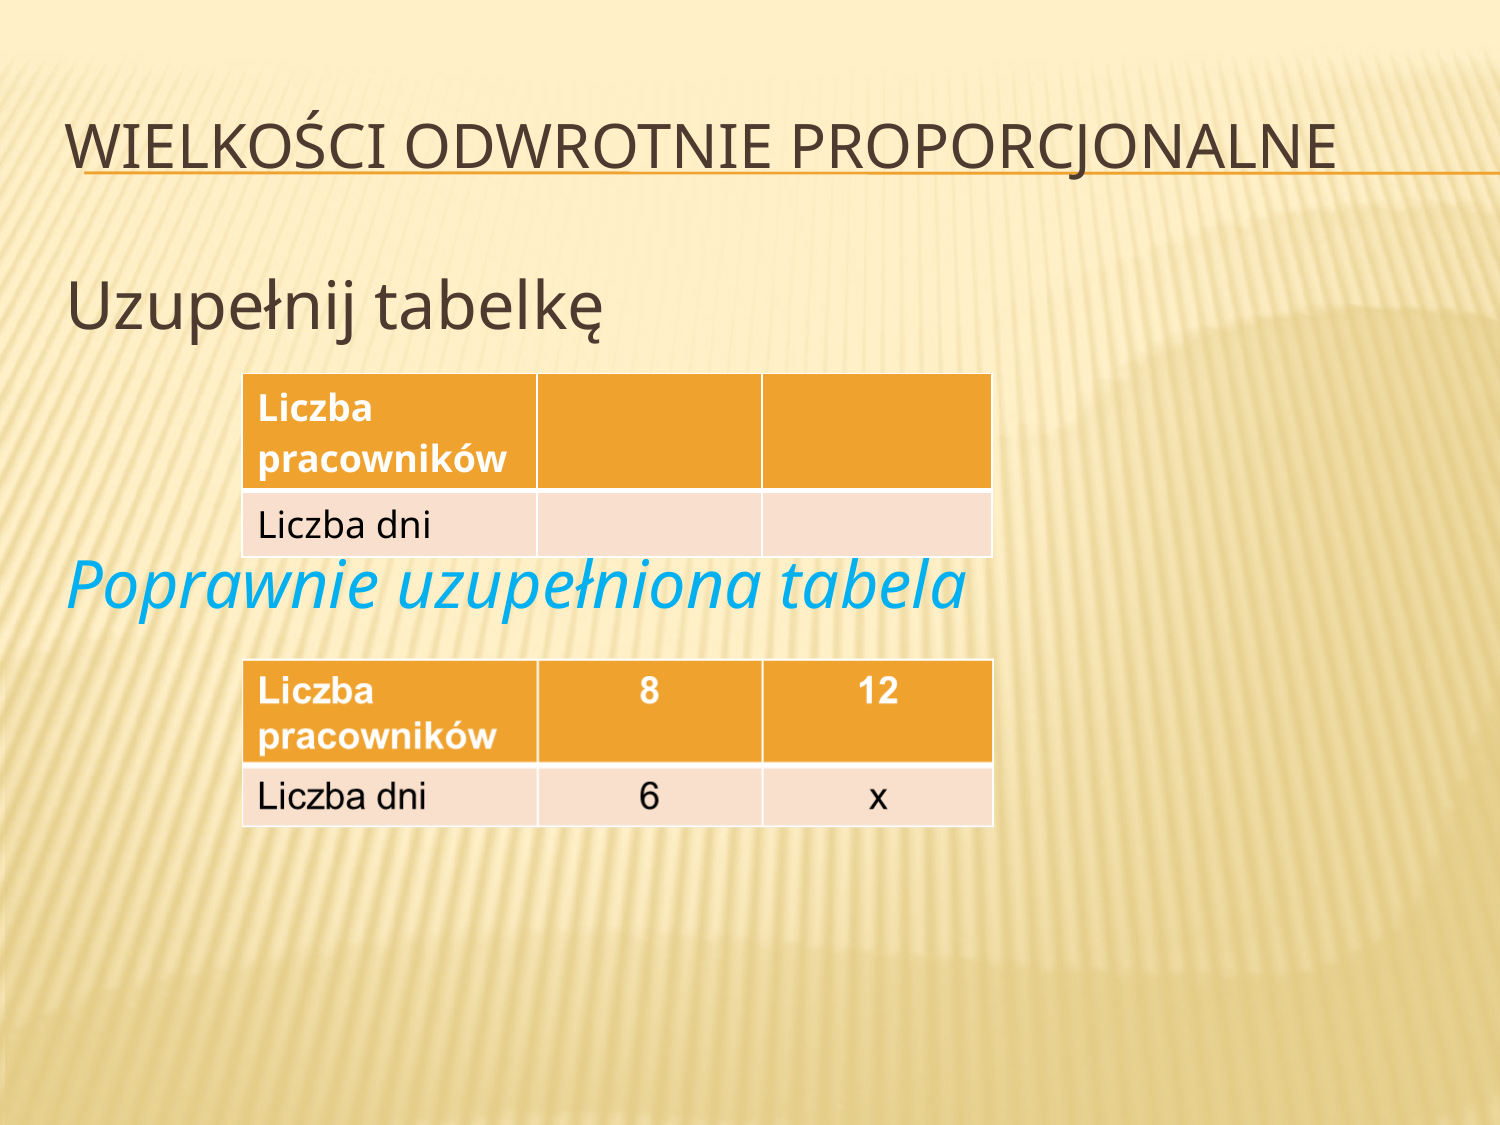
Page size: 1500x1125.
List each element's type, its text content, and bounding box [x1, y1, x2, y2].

list Uzupełnij tabelkę Poprawnie uzupełniona tabela [50, 254, 1475, 998]
table_header Liczba pracowników [243, 374, 536, 488]
table_cell [538, 493, 761, 556]
title Wielkości odwrotnie proporcjonalne [50, 75, 1475, 213]
picture [241, 655, 994, 842]
table_cell Liczba dni [243, 493, 536, 556]
table_header [538, 374, 761, 488]
table_header [763, 374, 991, 488]
table_cell [763, 493, 991, 556]
